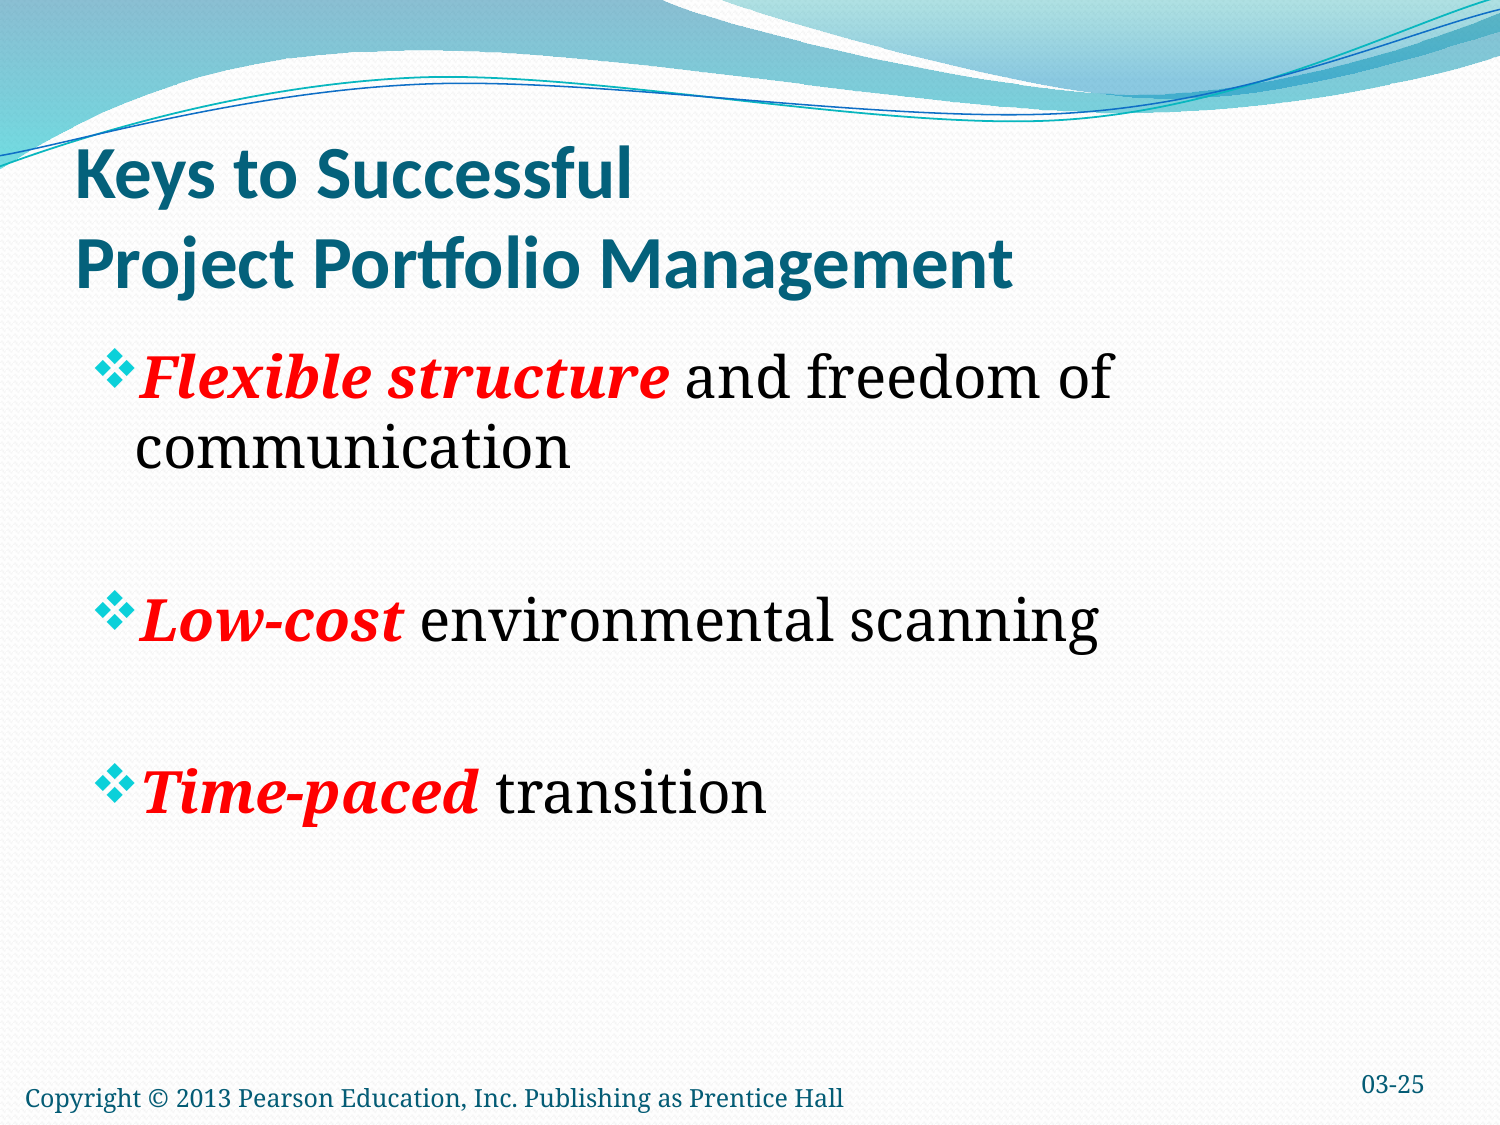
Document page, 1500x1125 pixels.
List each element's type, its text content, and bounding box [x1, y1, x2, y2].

list Flexible structure and freedom of communication Low-cost environmental scanning Time-paced transition [74, 332, 1426, 1076]
slide_number 03-25 [1299, 1042, 1425, 1103]
title Keys to Successful Project Portfolio Management [74, 115, 1426, 304]
